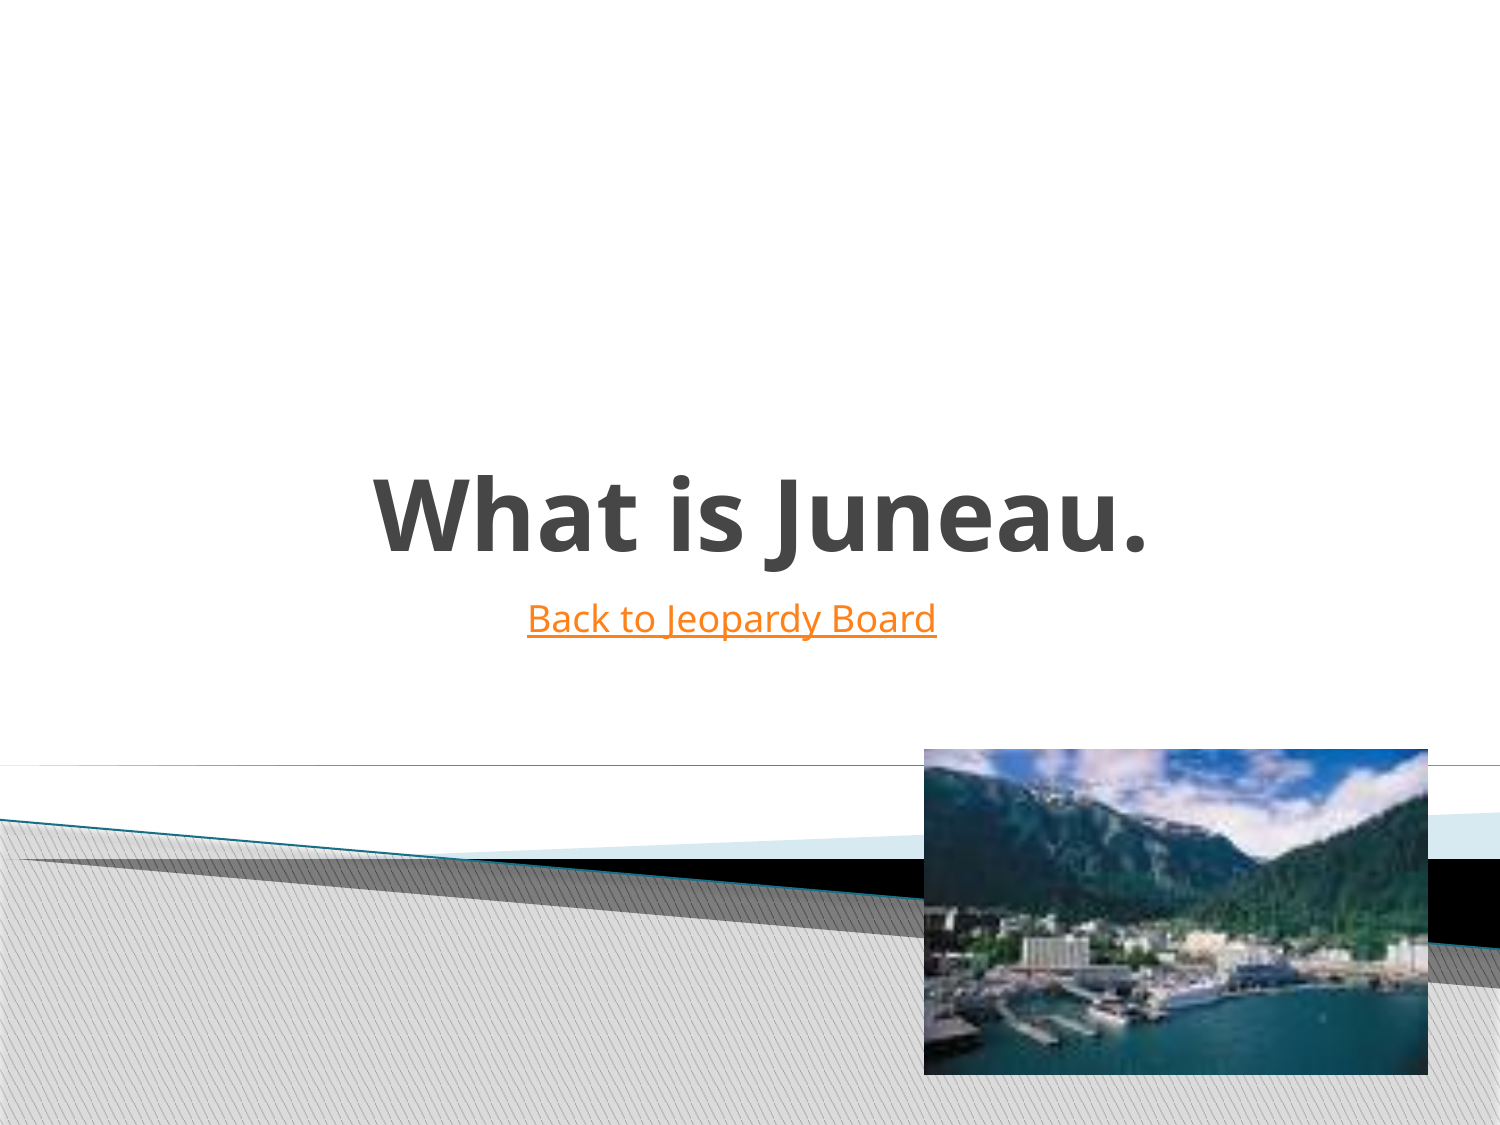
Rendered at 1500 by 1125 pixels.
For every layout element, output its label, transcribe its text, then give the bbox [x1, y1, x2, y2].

picture [5, 749, 1500, 1076]
title What is Juneau. [125, 337, 1400, 579]
text_box Back to Jeopardy Board [512, 587, 963, 654]
